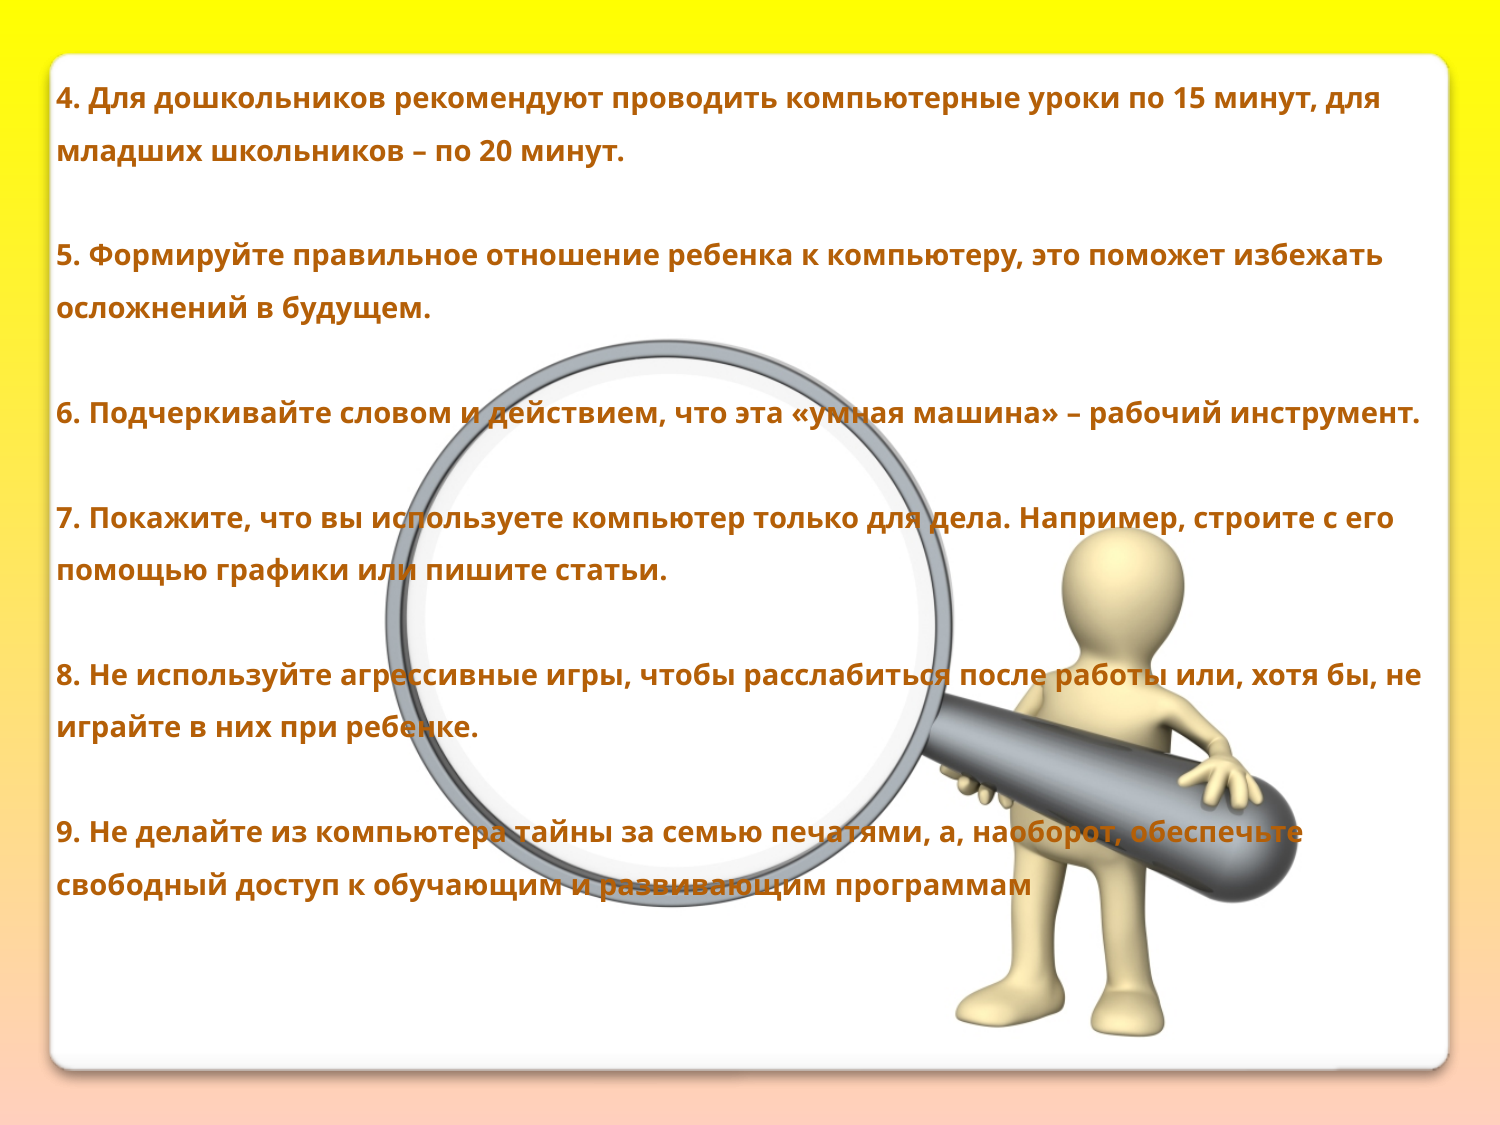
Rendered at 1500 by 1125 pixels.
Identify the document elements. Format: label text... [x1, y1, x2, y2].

text_box 4. Для дошкольников рекомендуют проводить компьютерные уроки по 15 минут, для младших школьников – по 20 минут. 5. Формируйте правильное отношение ребенка к компьютеру, это поможет избежать осложнений в будущем. 6. Подчеркивайте словом и действием, что эта «умная машина» – рабочий инструмент. 7. Покажите, что вы используете компьютер только для дела. Например, строите с его помощью графики или пишите статьи. 8. Не используйте агрессивные игры, чтобы расслабиться после работы или, хотя бы, не играйте в них при ребенке. 9. Не делайте из компьютера тайны за семью печатями, а, наоборот, обеспечьте свободный доступ к обучающим и развивающим программам [41, 54, 1471, 909]
picture [265, 327, 1409, 1040]
